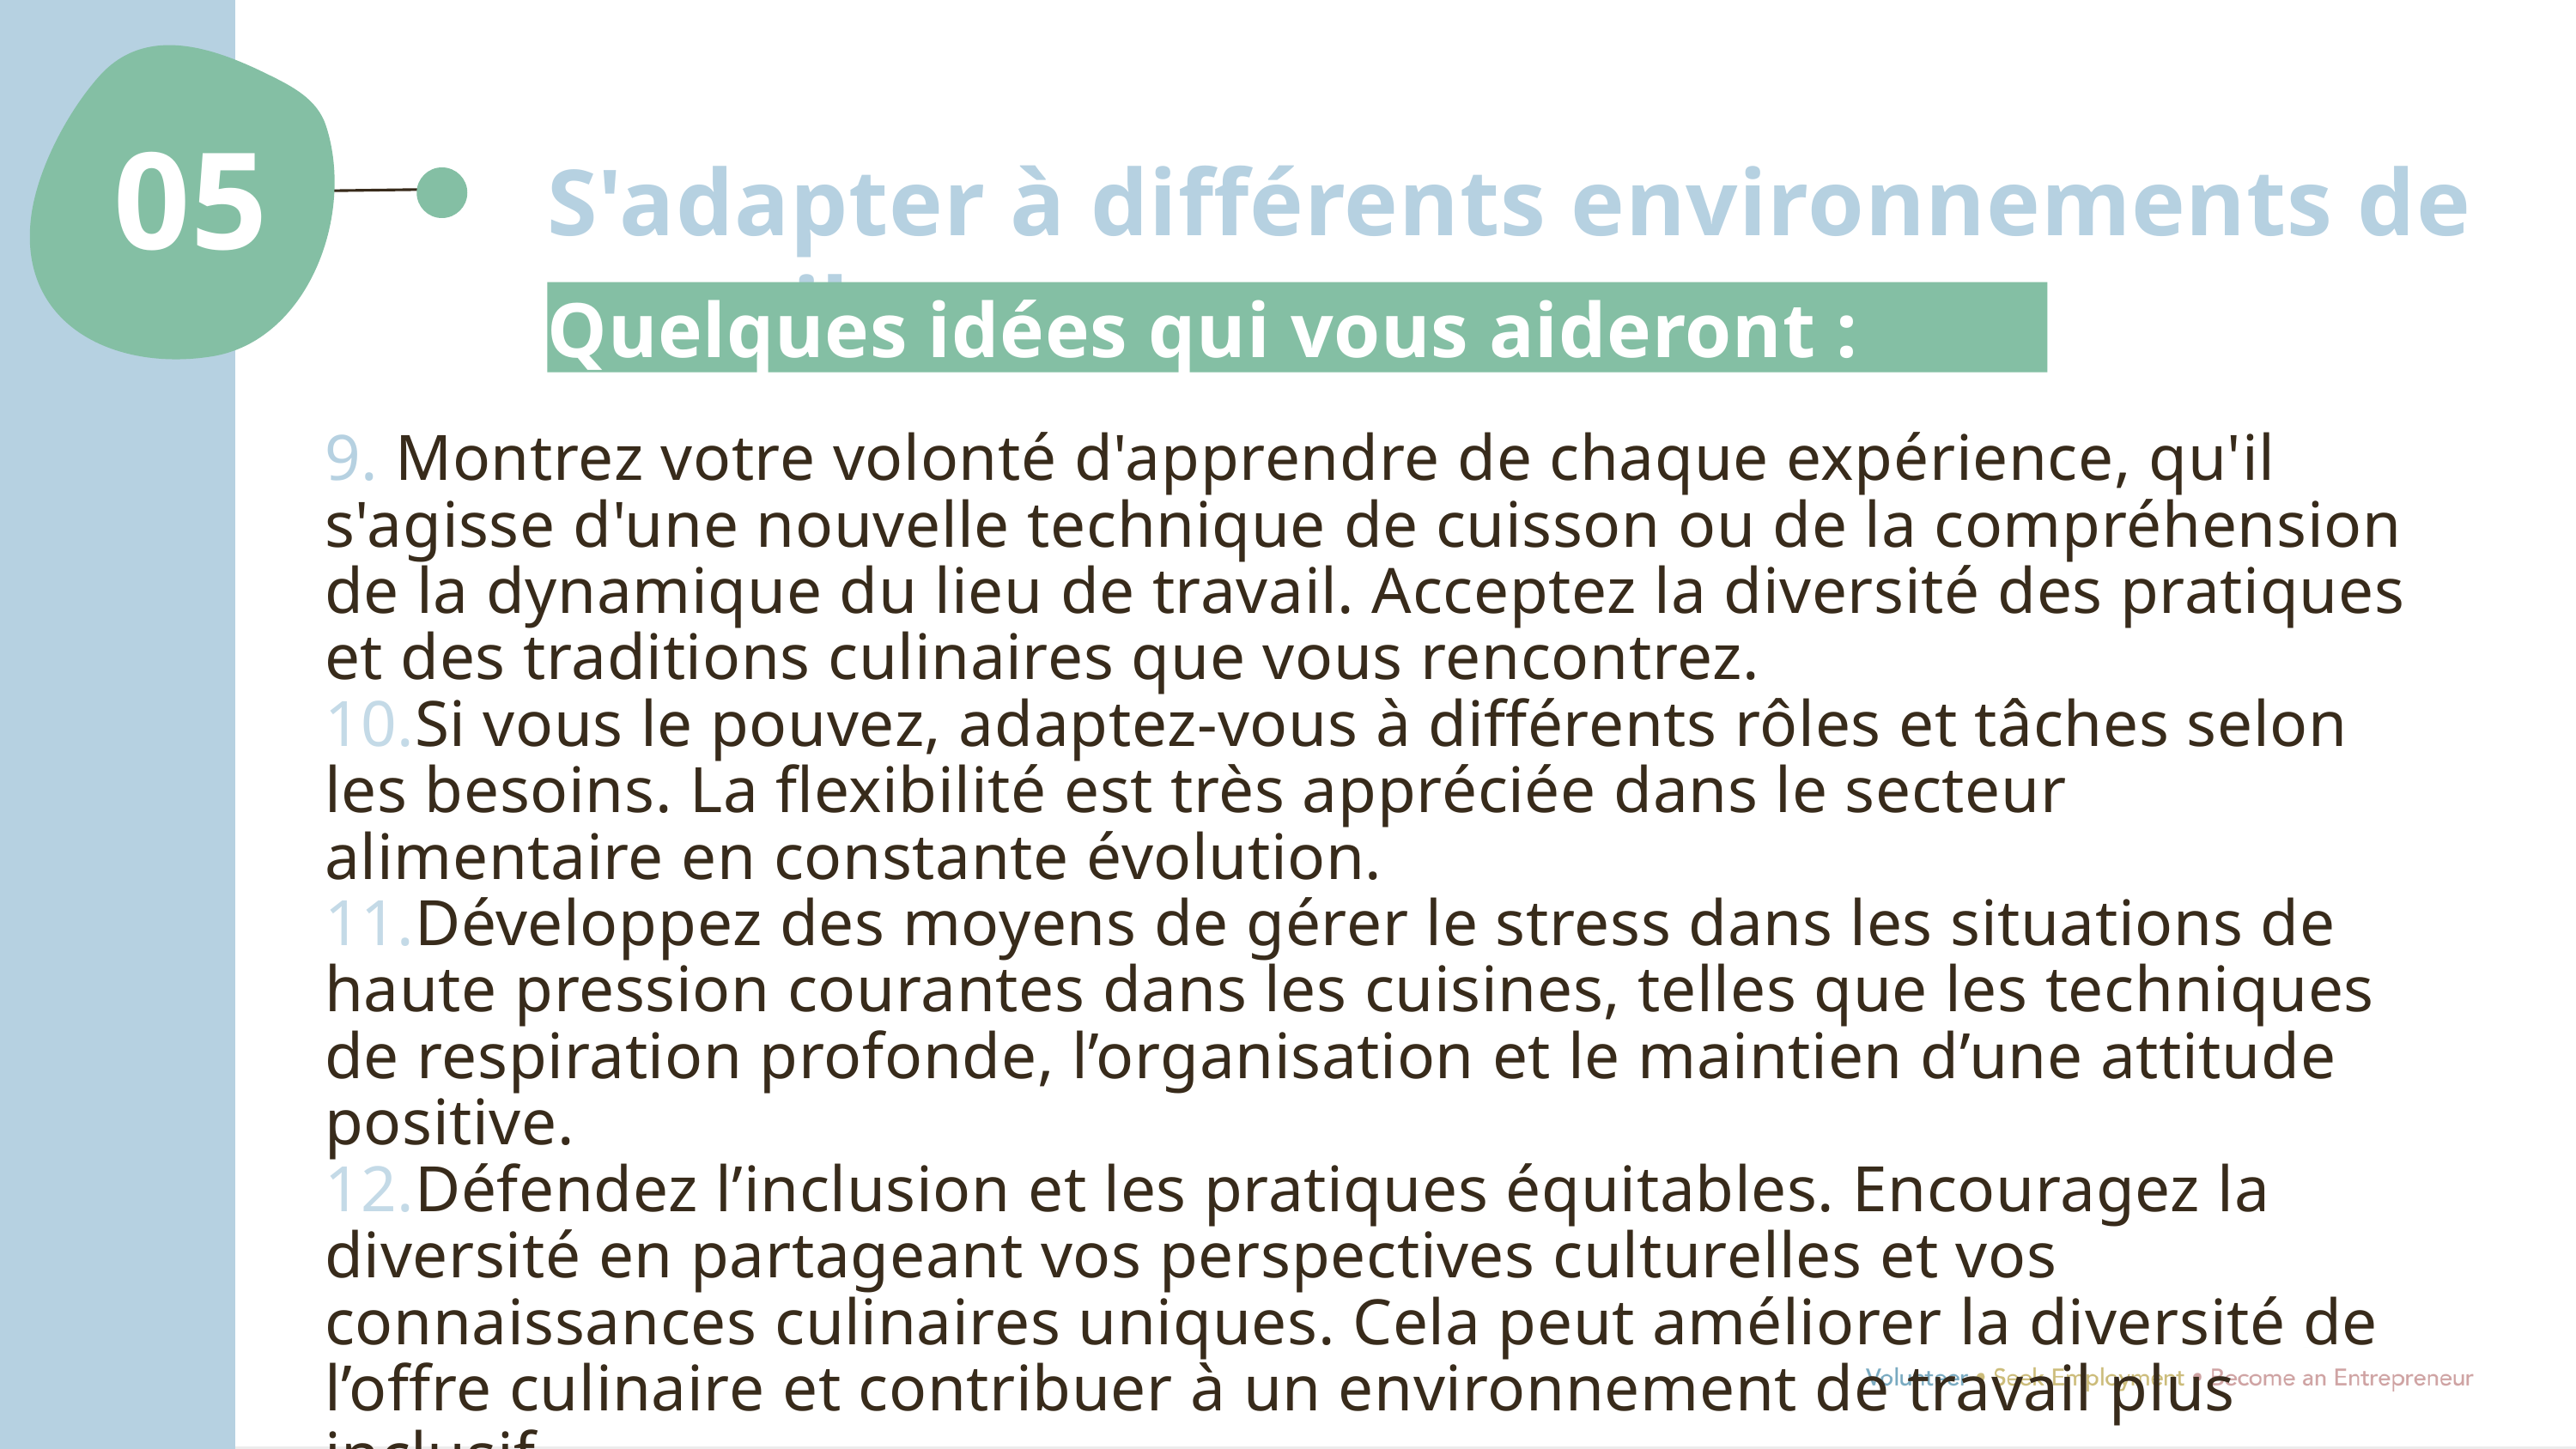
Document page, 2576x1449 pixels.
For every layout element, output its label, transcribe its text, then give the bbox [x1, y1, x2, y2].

text_box [2414, 1347, 2538, 1421]
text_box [0, 0, 236, 1449]
text_box S'adapter à différents environnements de travail [547, 146, 2482, 470]
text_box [29, 45, 336, 360]
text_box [416, 167, 468, 219]
text_box 9. Montrez votre volonté d'apprendre de chaque expérience, qu'il s'agisse d'une nouvelle technique de cuisson ou de la compréhension de la dynamique du lieu de travail. Acceptez la diversité des pratiques et des traditions culinaires que vous rencontrez. 10.Si vous le pouvez, adaptez-vous à différents rôles et tâches selon les besoins. La flexibilité est très appréciée dans le secteur alimentaire en constante évolution. 11.Développez des moyens de gérer le stress dans les situations de haute pression courantes dans les cuisines, telles que les techniques de respiration profonde, l’organisation et le maintien d’une attitude positive. 12.Défendez l’inclusion et les pratiques équitables. Encouragez la diversité en partageant vos perspectives culturelles et vos connaissances culinaires uniques. Cela peut améliorer la diversité de l’offre culinaire et contribuer à un environnement de travail plus inclusif. [325, 427, 2414, 1443]
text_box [242, 1446, 2570, 1449]
text_box Quelques idées qui vous aideront : [547, 282, 2048, 373]
